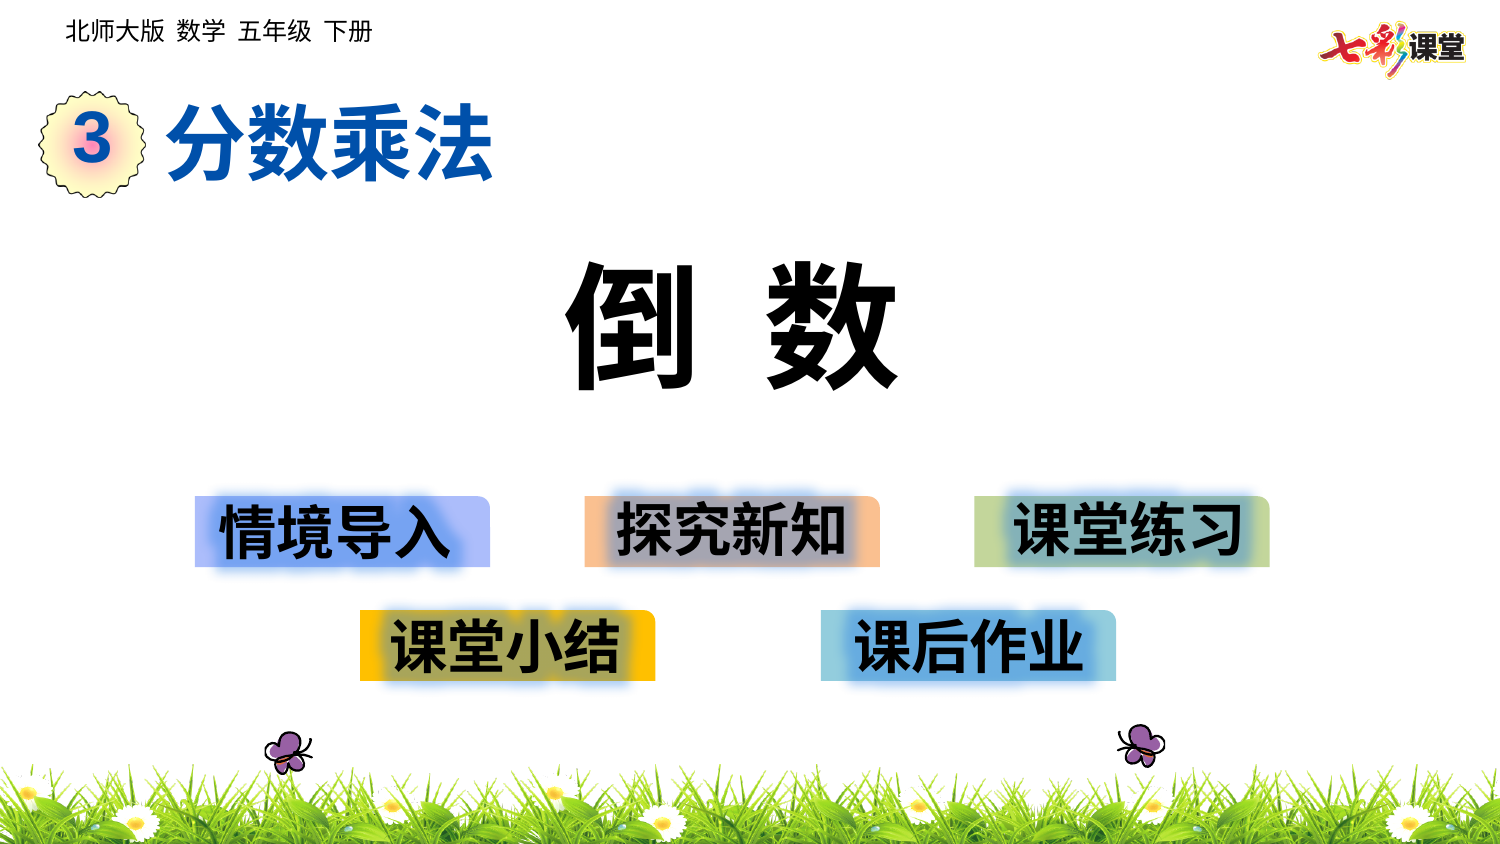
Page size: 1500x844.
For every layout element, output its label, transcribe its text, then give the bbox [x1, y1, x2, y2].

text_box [37, 81, 146, 198]
text_box 课后作业 [833, 598, 1106, 693]
text_box 倒 数 [552, 235, 913, 412]
picture [0, 723, 1500, 844]
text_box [0, 0, 573, 70]
text_box 课堂练习 [993, 481, 1266, 575]
picture [1316, 20, 1468, 80]
text_box 探究新知 [596, 481, 868, 575]
text_box 分数乘法 [151, 85, 508, 197]
text_box 情境导入 [199, 484, 472, 579]
text_box 课堂小结 [370, 598, 642, 693]
